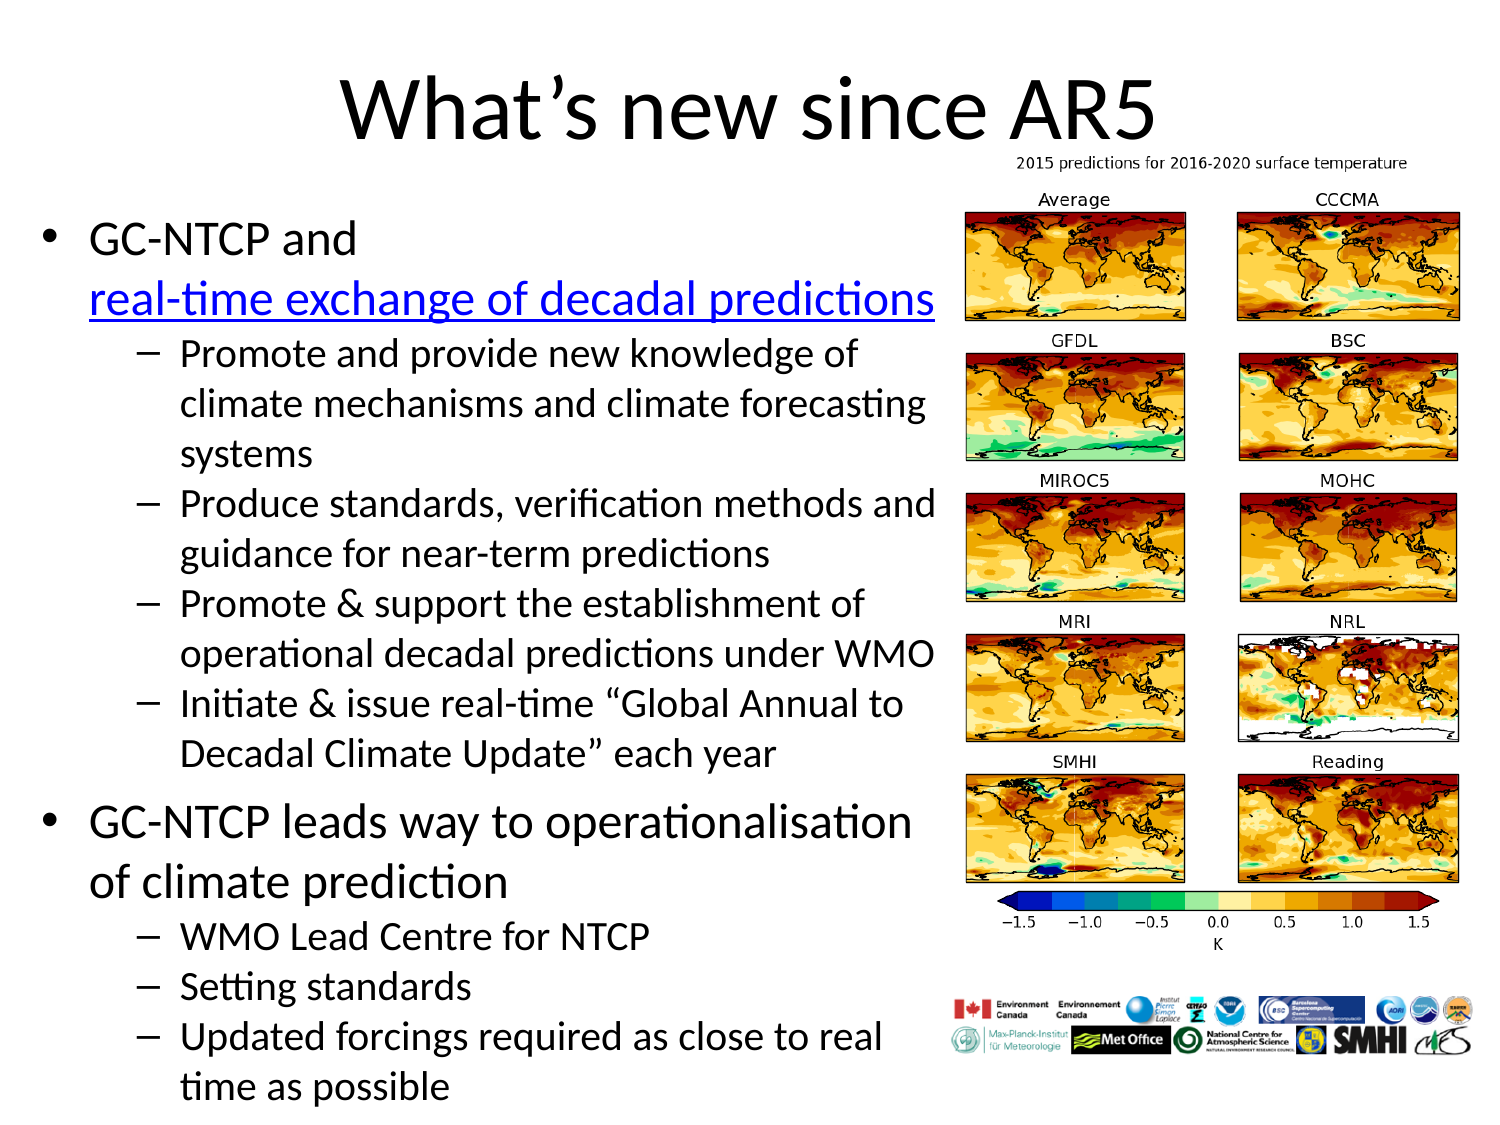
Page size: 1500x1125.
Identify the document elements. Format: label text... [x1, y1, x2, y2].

picture [926, 136, 1495, 1068]
text_box What’s new since AR5 [74, 45, 1425, 161]
list GC-NTCP and real-time exchange of decadal predictions Promote and provide new knowledge of climate mechanisms and climate forecasting systems Produce standards, verification methods and guidance for near-term predictions Promote & support the establishment of operational decadal predictions under WMO Initiate & issue real-time “Global Annual to Decadal Climate Update” each year GC-NTCP leads way to operationalisation of climate prediction WMO Lead Centre for NTCP Setting standards Updated forcings required as close to real time as possible [17, 198, 963, 1125]
